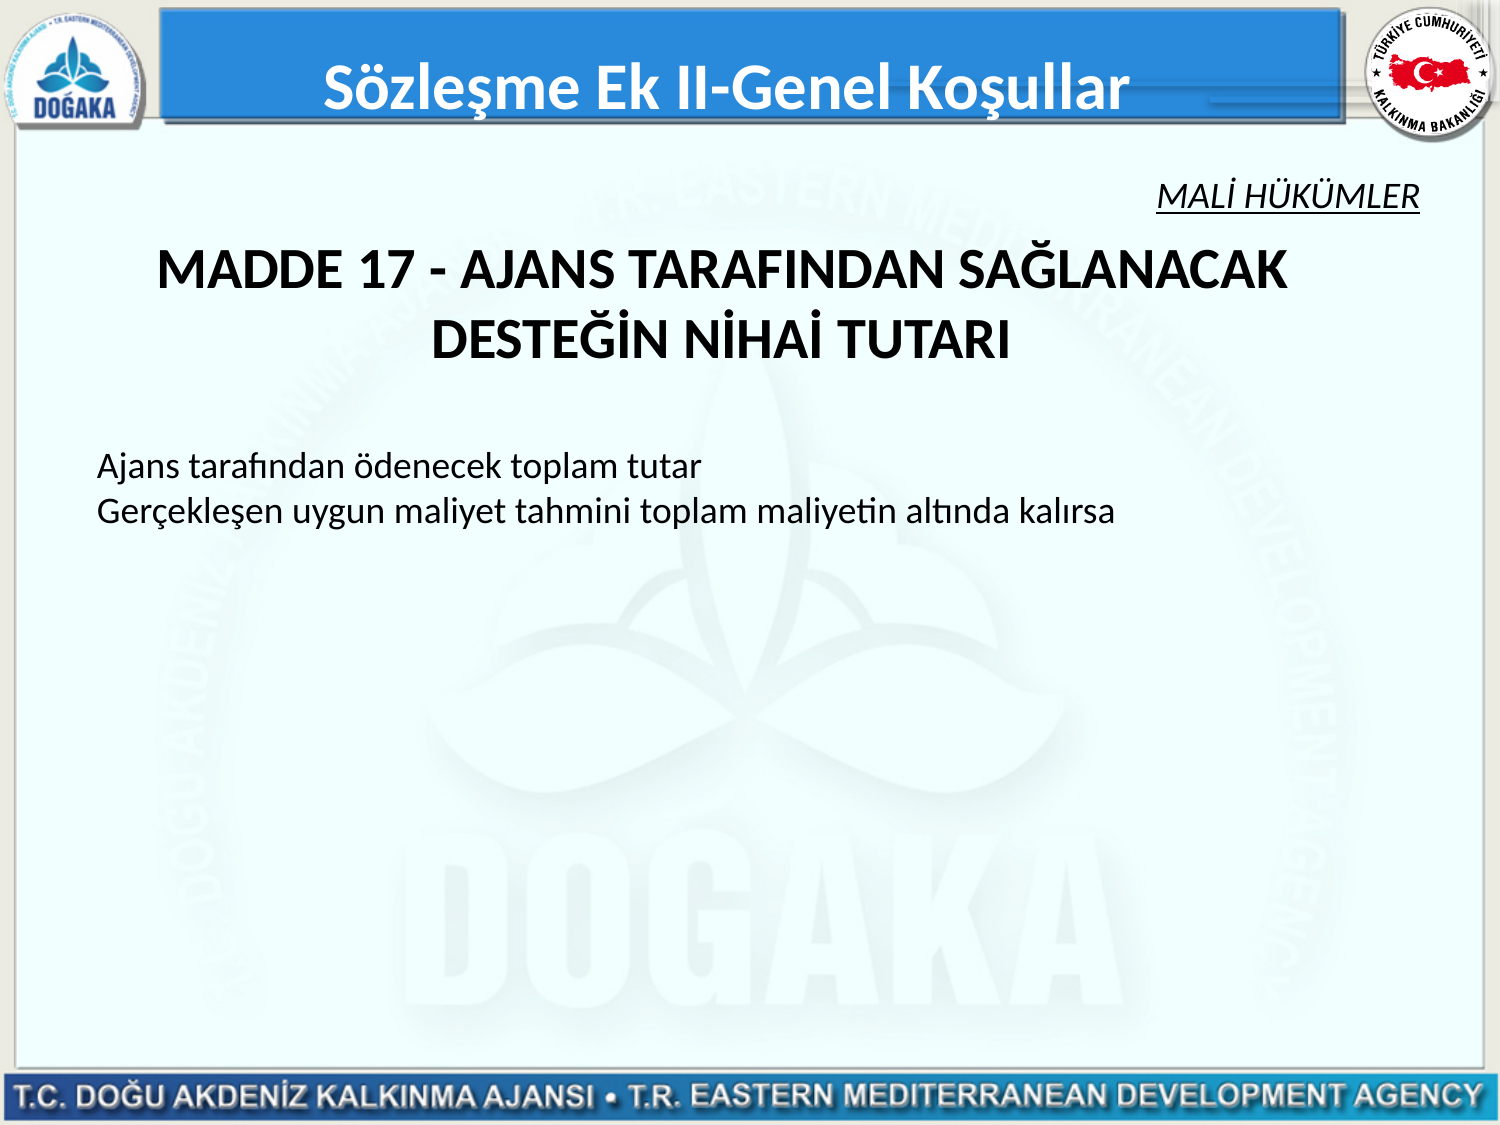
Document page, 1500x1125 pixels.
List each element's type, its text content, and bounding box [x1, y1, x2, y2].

title MADDE 17 - AJANS TARAFINDAN SAĞLANACAK DESTEĞİN NİHAİ TUTARI [46, 222, 1397, 398]
list Ajans tarafından ödenecek toplam tutar Gerçekleşen uygun maliyet tahmini toplam maliyetin altında kalırsa [82, 433, 1432, 885]
text_box MALİ HÜKÜMLER [1141, 163, 1436, 224]
picture [0, 0, 1500, 1125]
text_box Sözleşme Ek II-Genel Koşullar [308, 35, 1147, 130]
